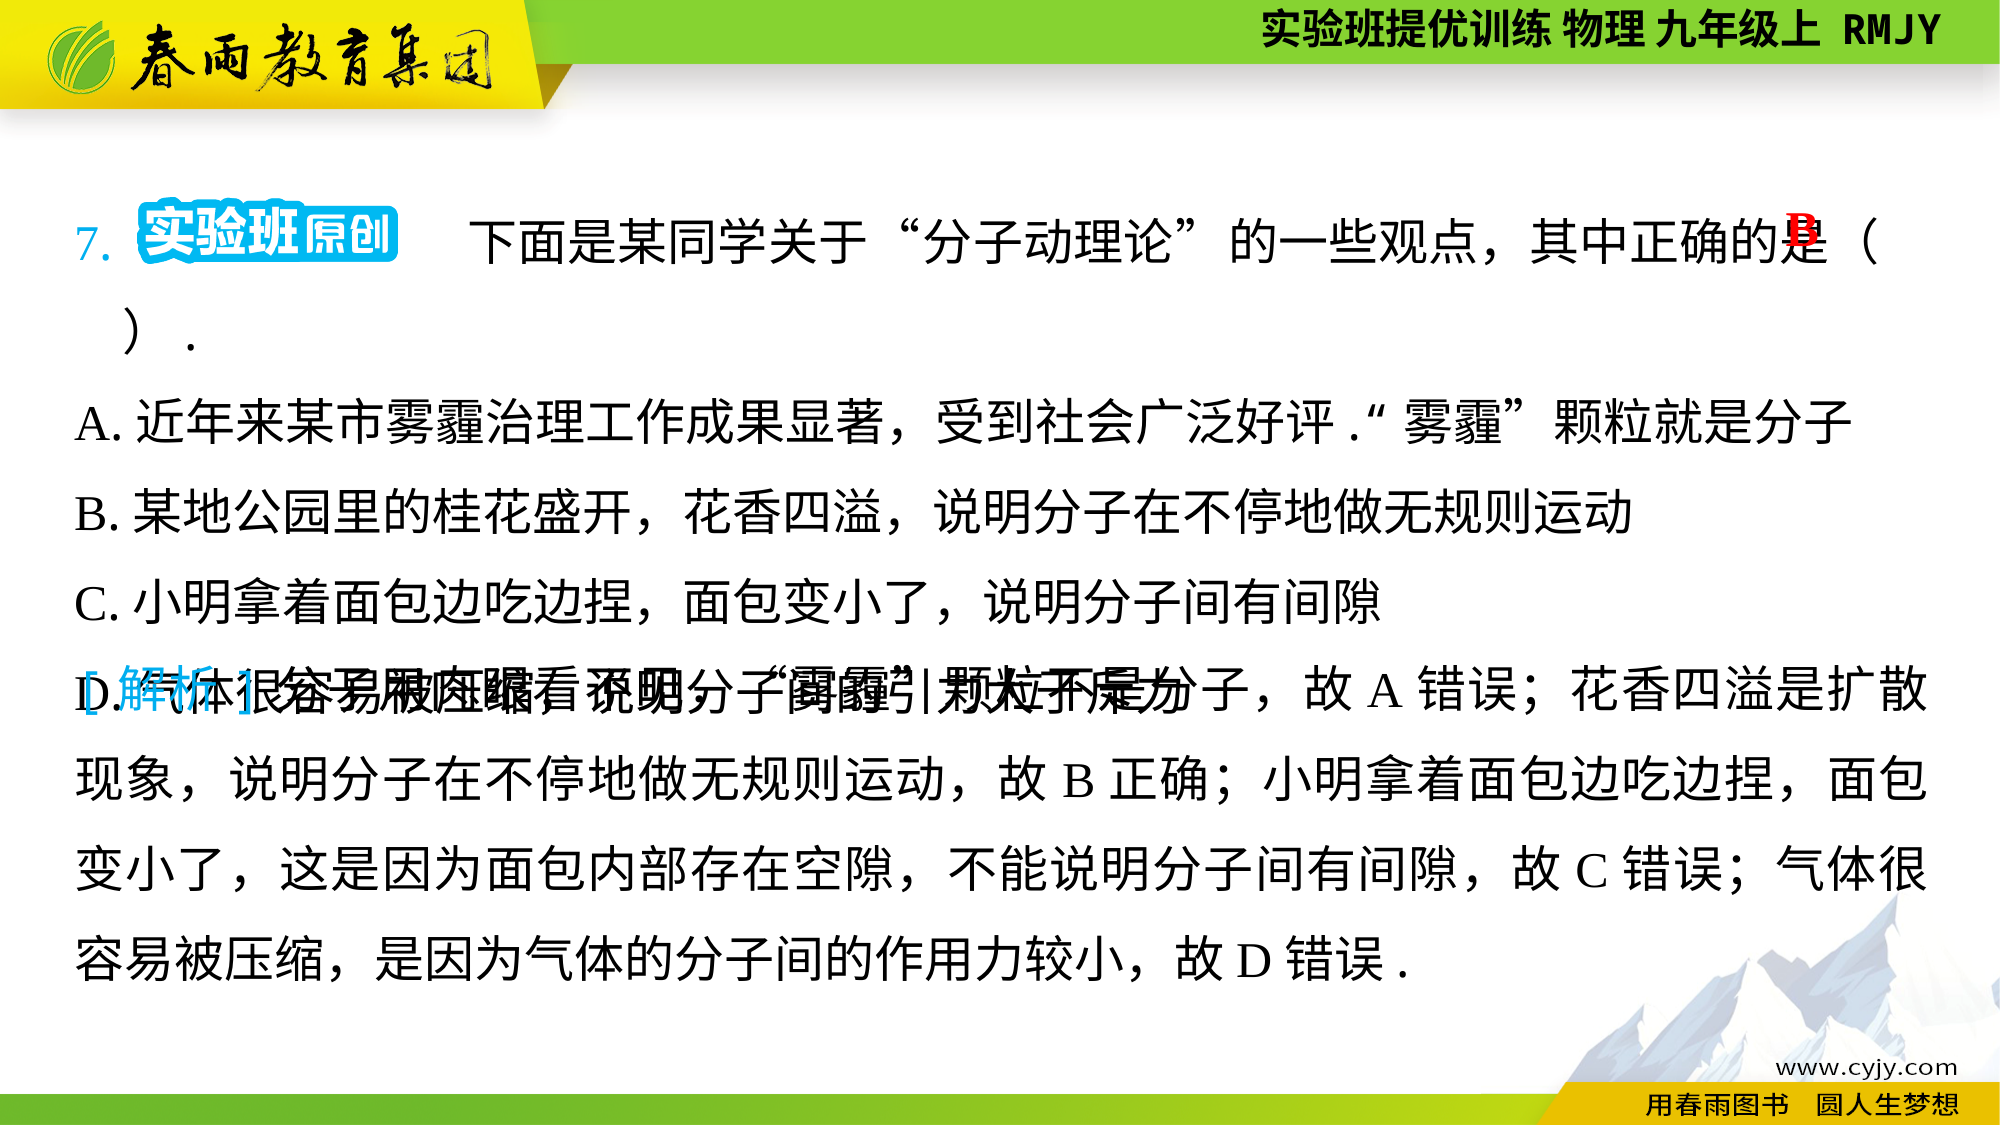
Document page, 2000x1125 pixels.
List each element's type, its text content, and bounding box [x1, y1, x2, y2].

picture [0, 0, 2000, 1125]
list 7. 下面是某同学关于“分子动理论”的一些观点，其中正确的是（ ）. A.近年来某市雾霾治理工作成果显著，受到社会广泛好评.“雾霾”颗粒就是分子 B.某地公园里的桂花盛开，花香四溢，说明分子在不停地做无规则运动 C.小明拿着面包边吃边捏，面包变小了，说明分子间有间隙 D.气体很容易被压缩，说明分子间的引力大于斥力 [59, 172, 1944, 620]
text_box [解析]分子用肉眼看不见，“雾霾”颗粒不是分子，故A错误；花香四溢是扩散现象，说明分子在不停地做无规则运动，故B正确；小明拿着面包边吃边捏，面包变小了，这是因为面包内部存在空隙，不能说明分子间有间隙，故C错误；气体很容易被压缩，是因为气体的分子间的作用力较小，故D错误. [59, 620, 1944, 996]
text_box B [1770, 189, 1834, 265]
